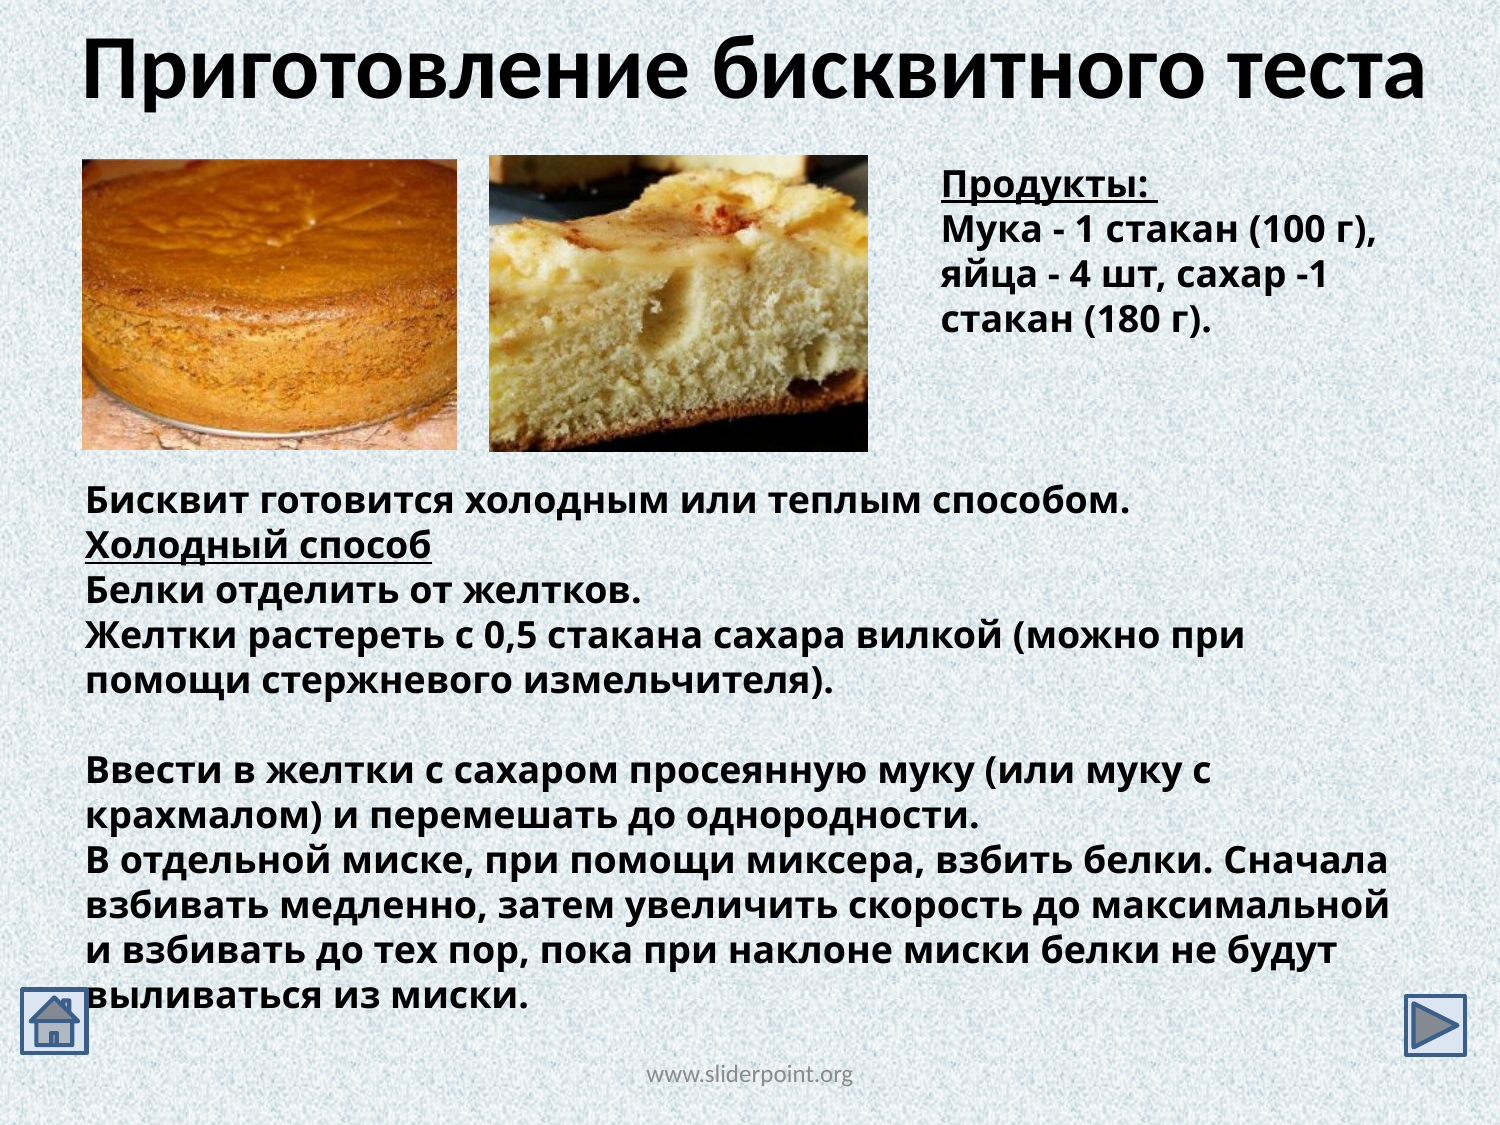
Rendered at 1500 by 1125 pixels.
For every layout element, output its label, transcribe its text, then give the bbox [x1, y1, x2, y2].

text_box Бисквит готовится холодным или теплым способом. Холодный способ Белки отделить от желтков. Желтки растереть с 0,5 стакана сахара вилкой (можно при помощи стержневого измельчителя). Ввести в желтки с сахаром просеянную муку (или муку с крахмалом) и перемешать до однородности. В отдельной миске, при помощи миксера, взбить белки. Сначала взбивать медленно, затем увеличить скорость до максимальной и взбивать до тех пор, пока при наклоне миски белки не будут выливаться из миски. [70, 468, 1418, 1024]
footer www.sliderpoint.org [512, 1042, 988, 1103]
text_box [20, 987, 89, 1055]
text_box Приготовление бисквитного теста [58, 0, 1453, 141]
text_box [1404, 994, 1467, 1057]
text_box Продукты: Мука - 1 стакан (100 г), яйца - 4 шт, сахар -1 стакан (180 г). [925, 152, 1442, 348]
picture [0, 0, 1500, 1125]
